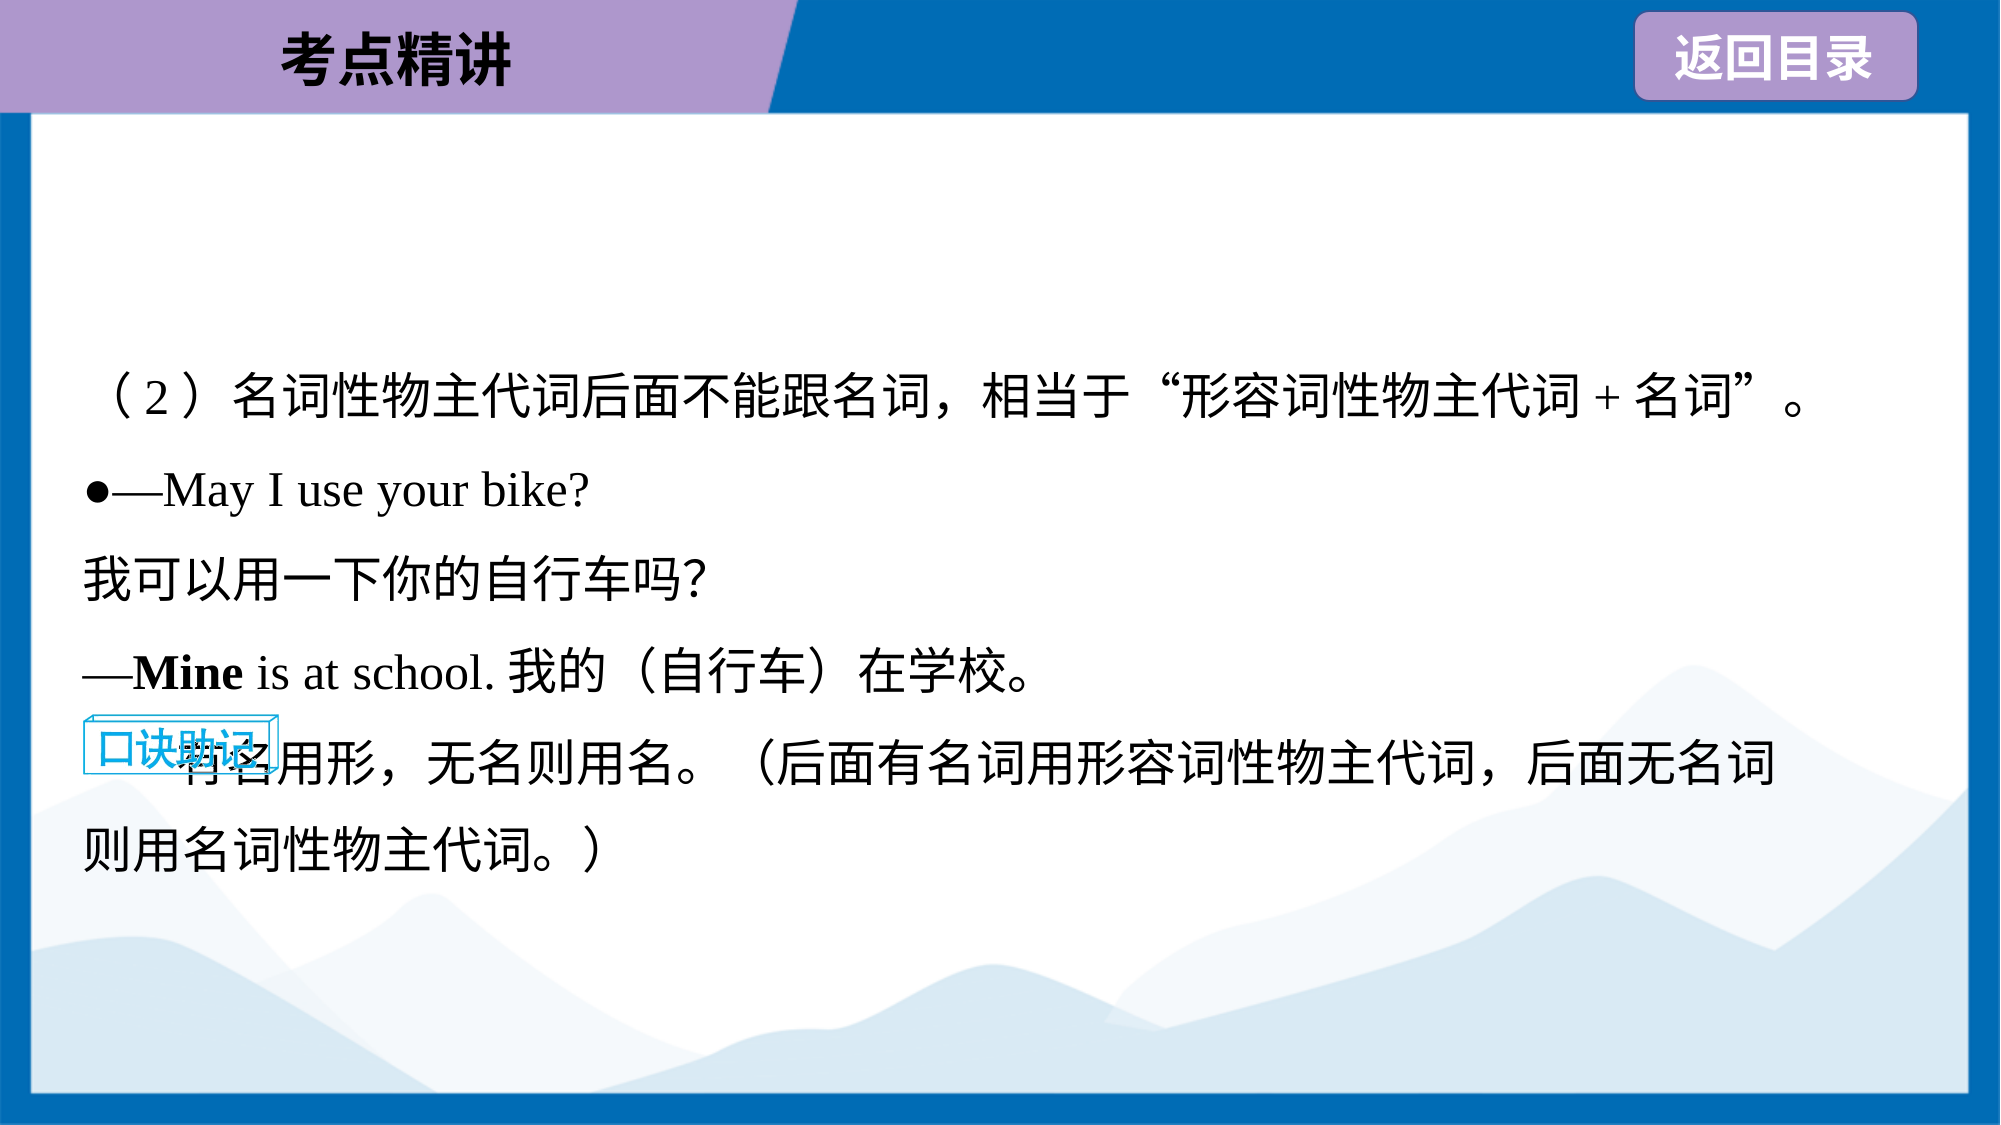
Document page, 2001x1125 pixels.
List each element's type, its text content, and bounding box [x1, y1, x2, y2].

text_box （2）名词性物主代词后面不能跟名词，相当于“形容词性物主代词+名词”。 ●—May I use your bike? 我可以用一下你的自行车吗？ —Mine is at school.我的（自行车）在学校。 有名用形，无名则用名。（后面有名词用形容词性物主代词，后面无名词 则用名词性物主代词。） [82, 332, 1917, 869]
picture [0, 0, 2000, 1125]
